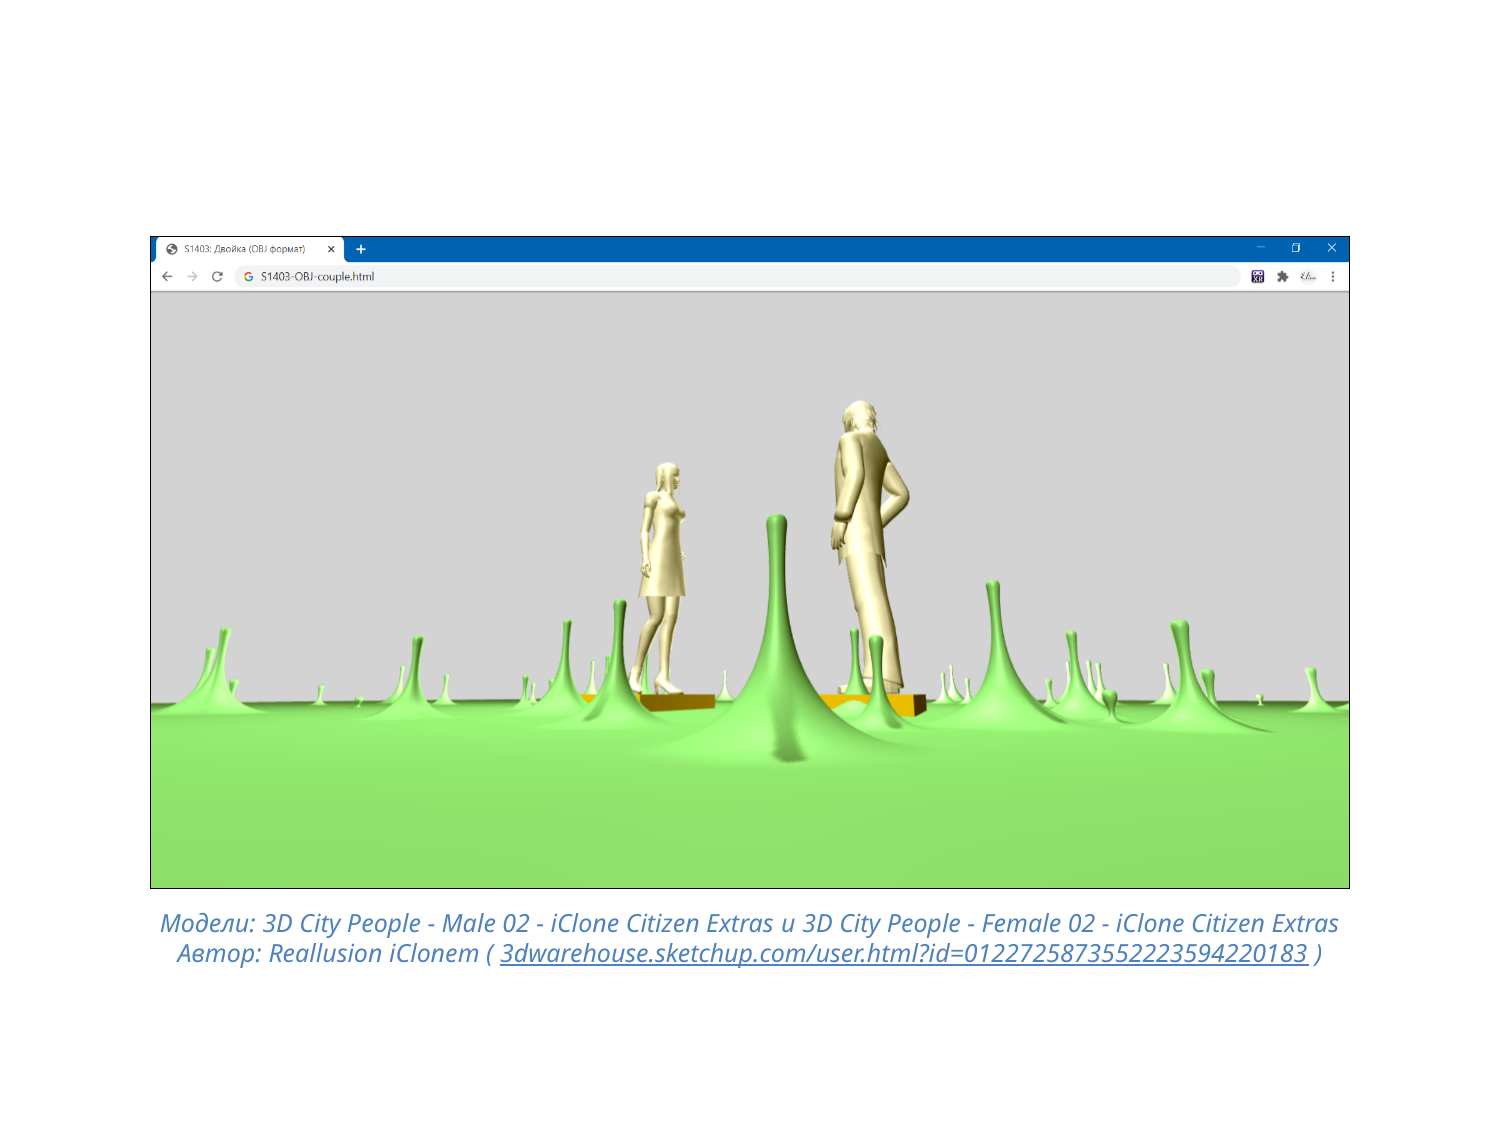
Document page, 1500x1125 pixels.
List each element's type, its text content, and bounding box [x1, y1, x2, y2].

text_box Модели: 3D City People - Male 02 - iClone Citizen Extras и 3D City People - Female 02 - iClone Citizen Extras Автор: Reallusion iCloneт ( 3dwarehouse.sketchup.com/user.html?id=0122725873552223594220183 ) [0, 900, 1500, 979]
picture [149, 236, 1351, 889]
